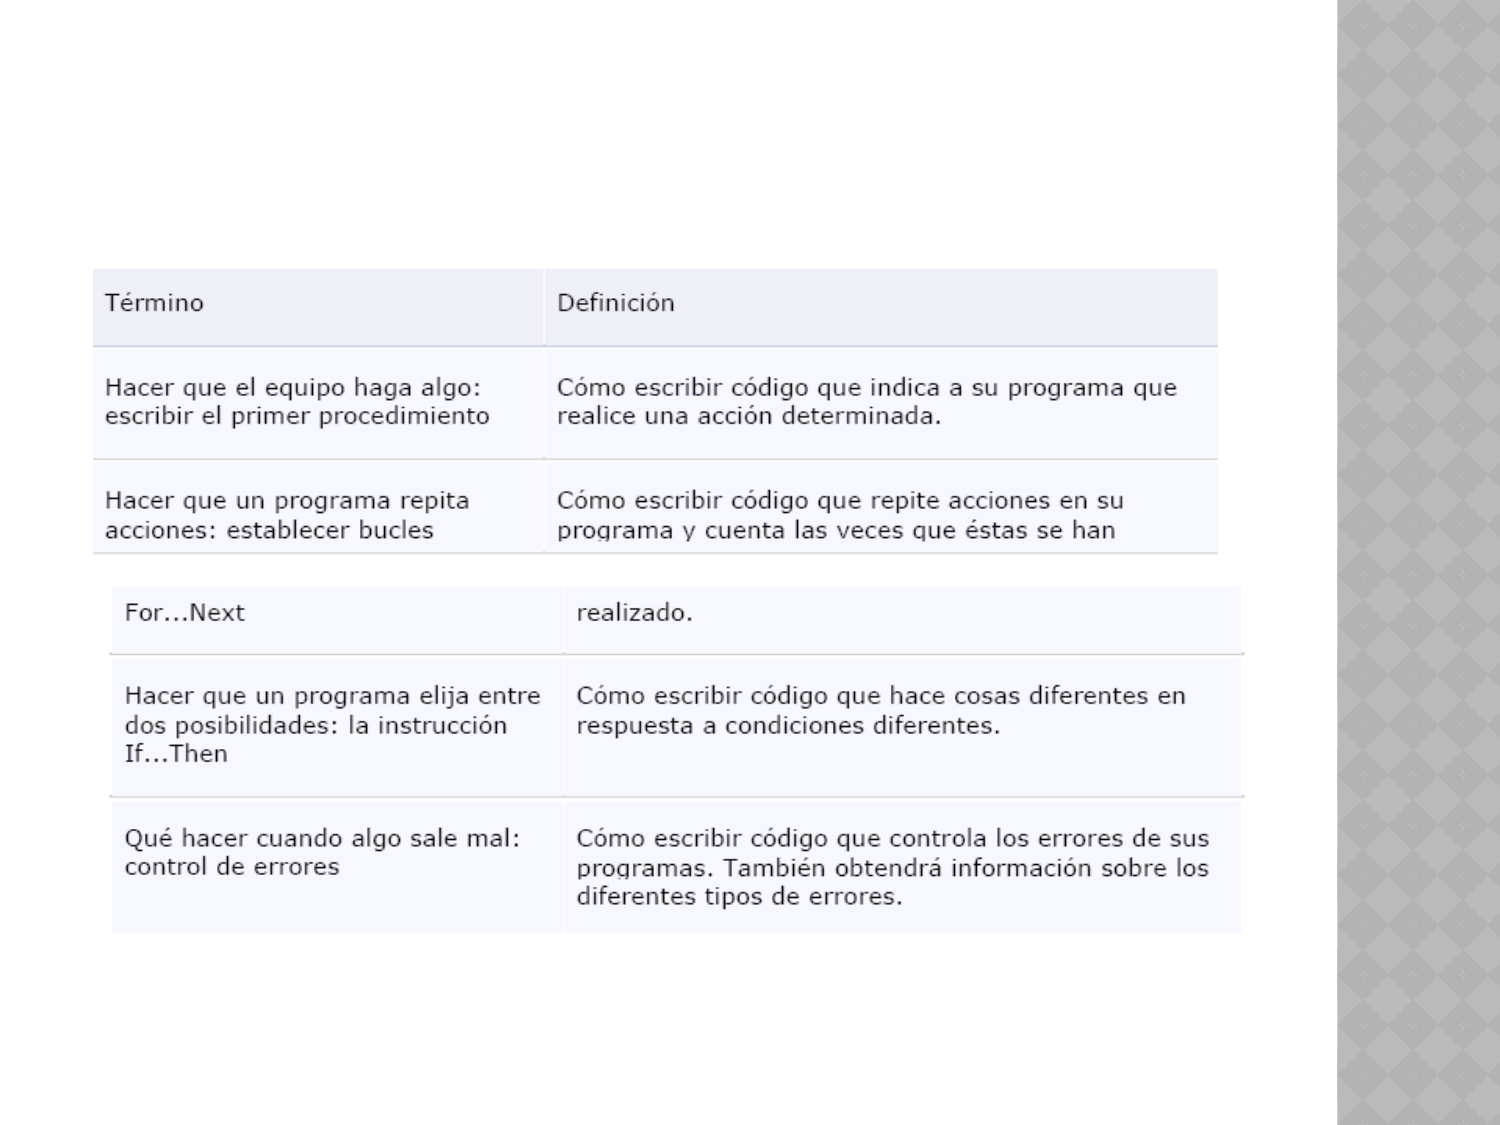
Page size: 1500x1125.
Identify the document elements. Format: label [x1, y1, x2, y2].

list [93, 269, 1218, 559]
picture [105, 585, 1249, 934]
